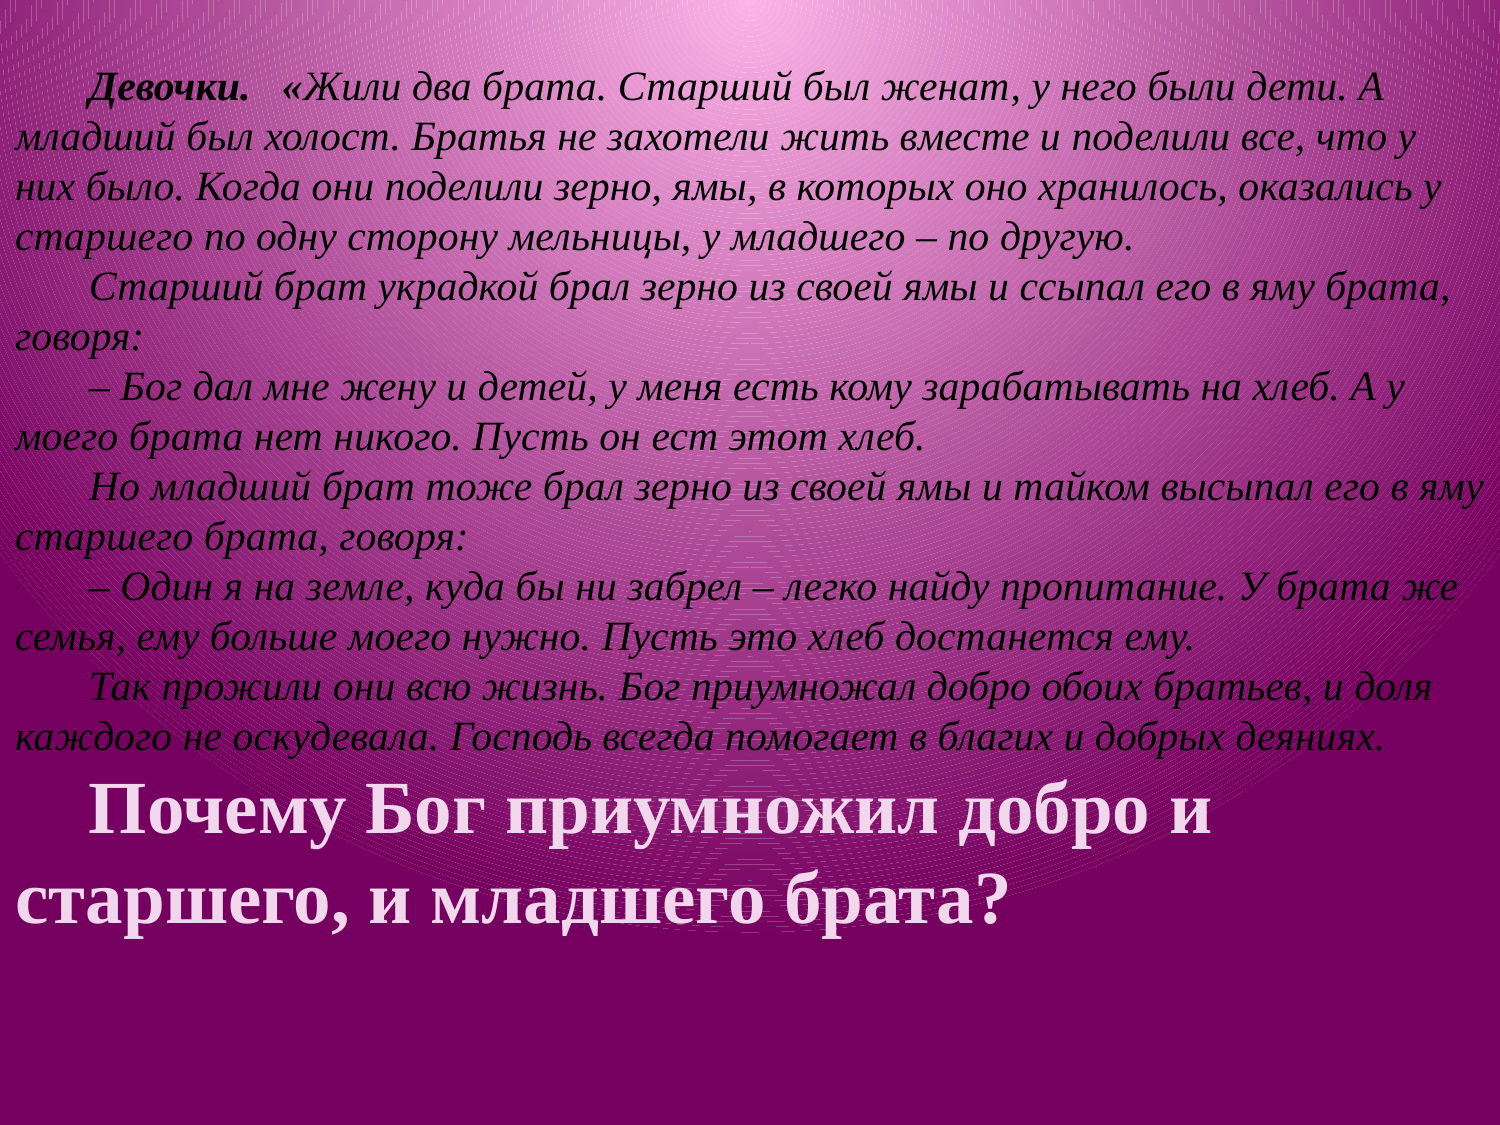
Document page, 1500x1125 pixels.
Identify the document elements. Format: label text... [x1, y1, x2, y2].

text_box Девочки. «Жили два брата. Старший был женат, у него были дети. А младший был холост. Братья не захотели жить вместе и поделили все, что у них было. Когда они поделили зерно, ямы, в которых оно хранилось, оказались у старшего по одну сторону мельницы, у младшего – по другую. Старший брат украдкой брал зерно из своей ямы и ссыпал его в яму брата, говоря: – Бог дал мне жену и детей, у меня есть кому зарабатывать на хлеб. А у моего брата нет никого. Пусть он ест этот хлеб. Но младший брат тоже брал зерно из своей ямы и тайком высыпал его в яму старшего брата, говоря: – Один я на земле, куда бы ни забрел – легко найду пропитание. У брата же семья, ему больше моего нужно. Пусть это хлеб достанется ему. Так прожили они всю жизнь. Бог приумножал добро обоих братьев, и доля каждого не оскудевала. Господь всегда помогает в благих и добрых деяниях. Почему Бог приумножил добро и старшего, и младшего брата? [0, 51, 1500, 947]
